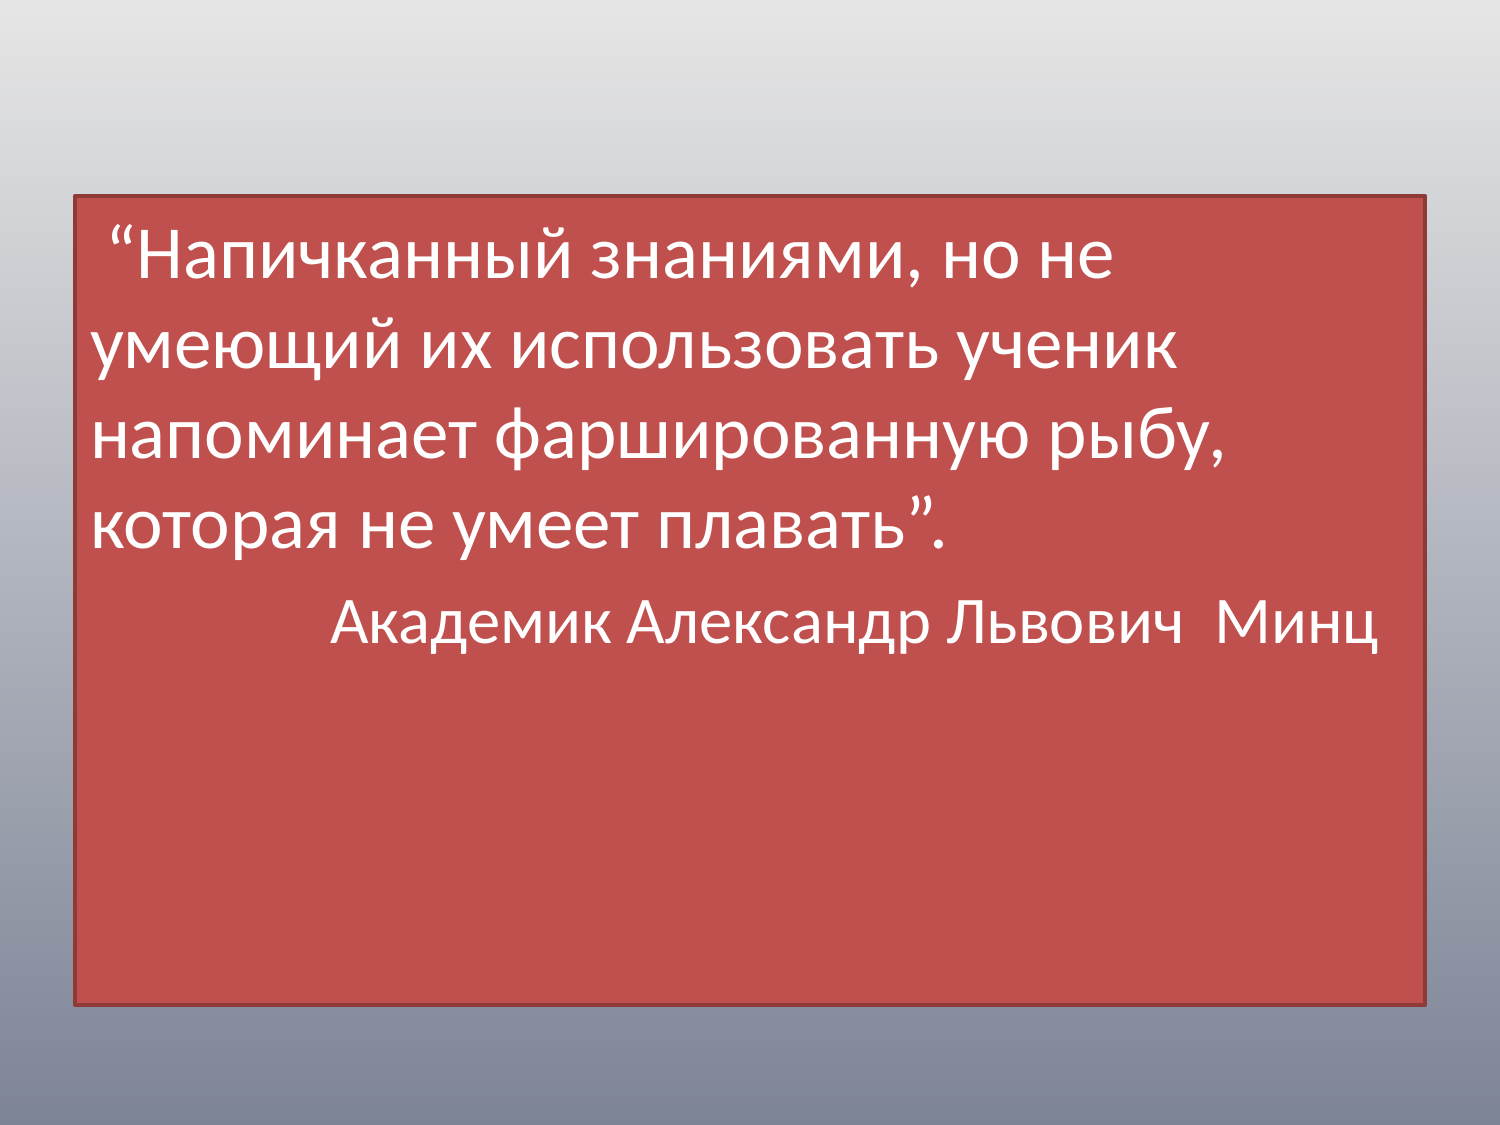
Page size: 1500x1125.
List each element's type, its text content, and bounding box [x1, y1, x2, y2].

list “Напичканный знаниями, но не умеющий их использовать ученик напоминает фаршированную рыбу, которая не умеет плавать”. Академик Александр Львович Минц [73, 194, 1427, 1007]
